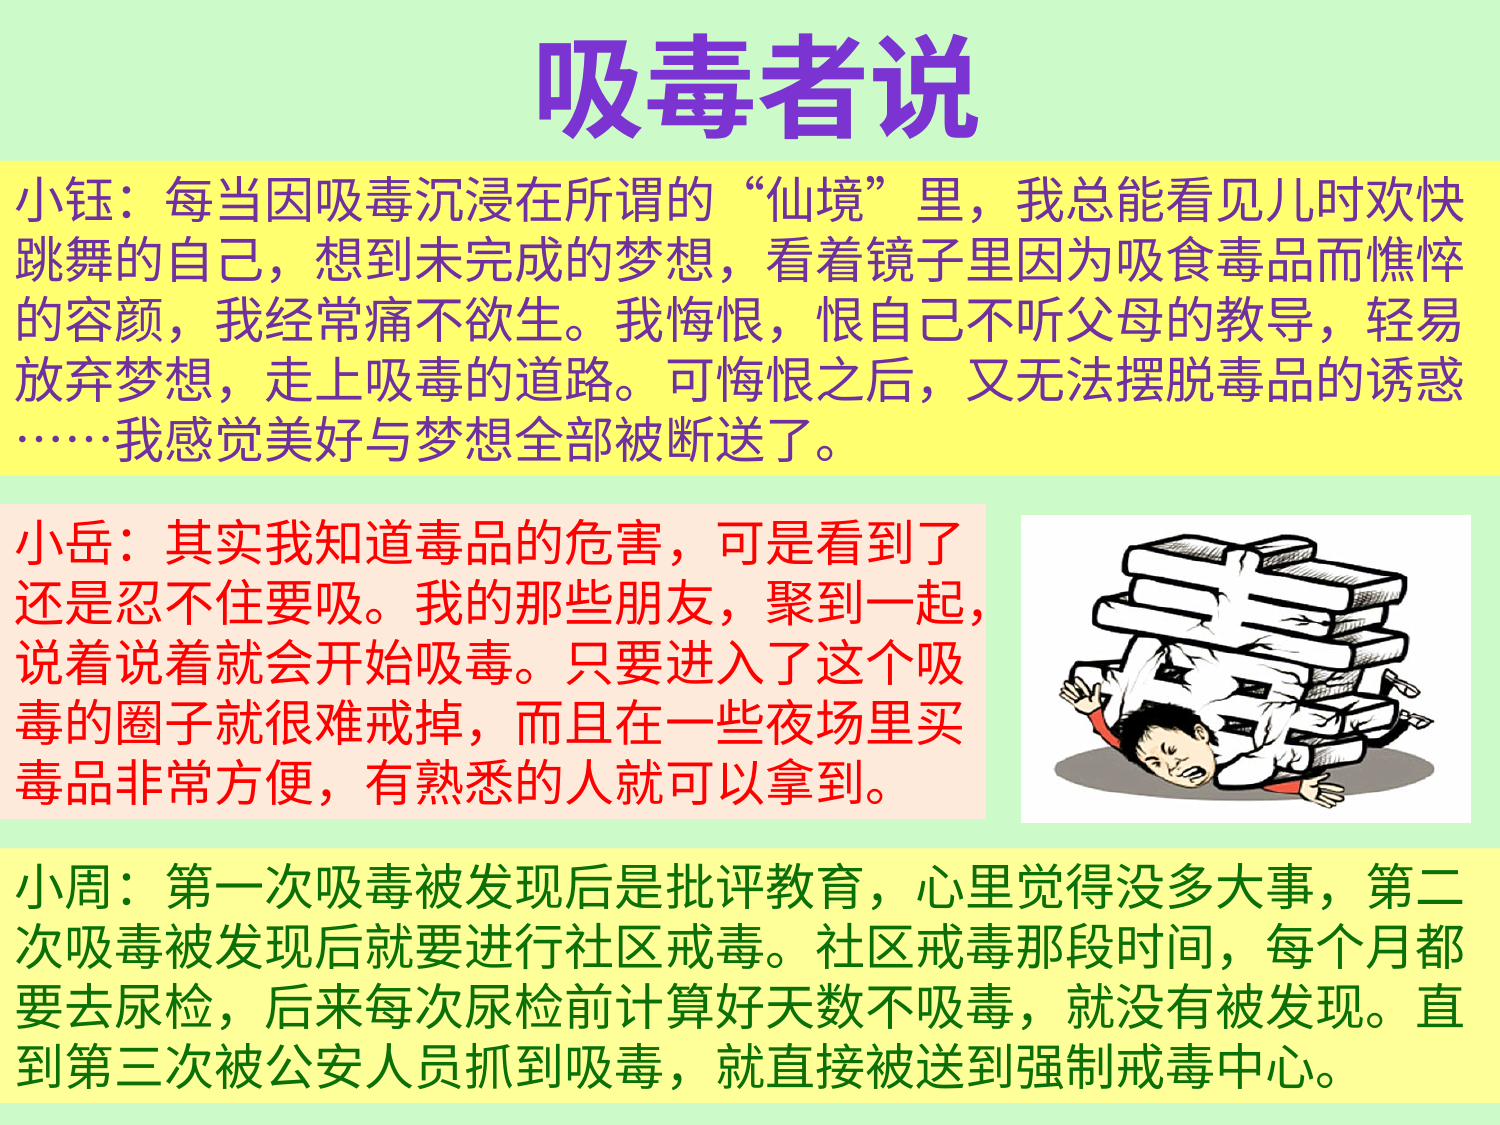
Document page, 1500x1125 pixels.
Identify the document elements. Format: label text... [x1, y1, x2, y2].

text_box 小钰：每当因吸毒沉浸在所谓的“仙境”里，我总能看见儿时欢快跳舞的自己，想到未完成的梦想，看着镜子里因为吸食毒品而憔悴的容颜，我经常痛不欲生。我悔恨，恨自己不听父母的教导，轻易放弃梦想，走上吸毒的道路。可悔恨之后，又无法摆脱毒品的诱惑……我感觉美好与梦想全部被断送了。 [0, 160, 1500, 476]
text_box 吸毒者说 [516, 9, 998, 160]
text_box 小周：第一次吸毒被发现后是批评教育，心里觉得没多大事，第二次吸毒被发现后就要进行社区戒毒。社区戒毒那段时间，每个月都要去尿检，后来每次尿检前计算好天数不吸毒，就没有被发现。直到第三次被公安人员抓到吸毒，就直接被送到强制戒毒中心。 [0, 848, 1500, 1104]
text_box 小岳：其实我知道毒品的危害，可是看到了还是忍不住要吸。我的那些朋友，聚到一起，说着说着就会开始吸毒。只要进入了这个吸毒的圈子就很难戒掉，而且在一些夜场里买毒品非常方便，有熟悉的人就可以拿到。 [0, 504, 987, 819]
picture [1021, 514, 1471, 823]
